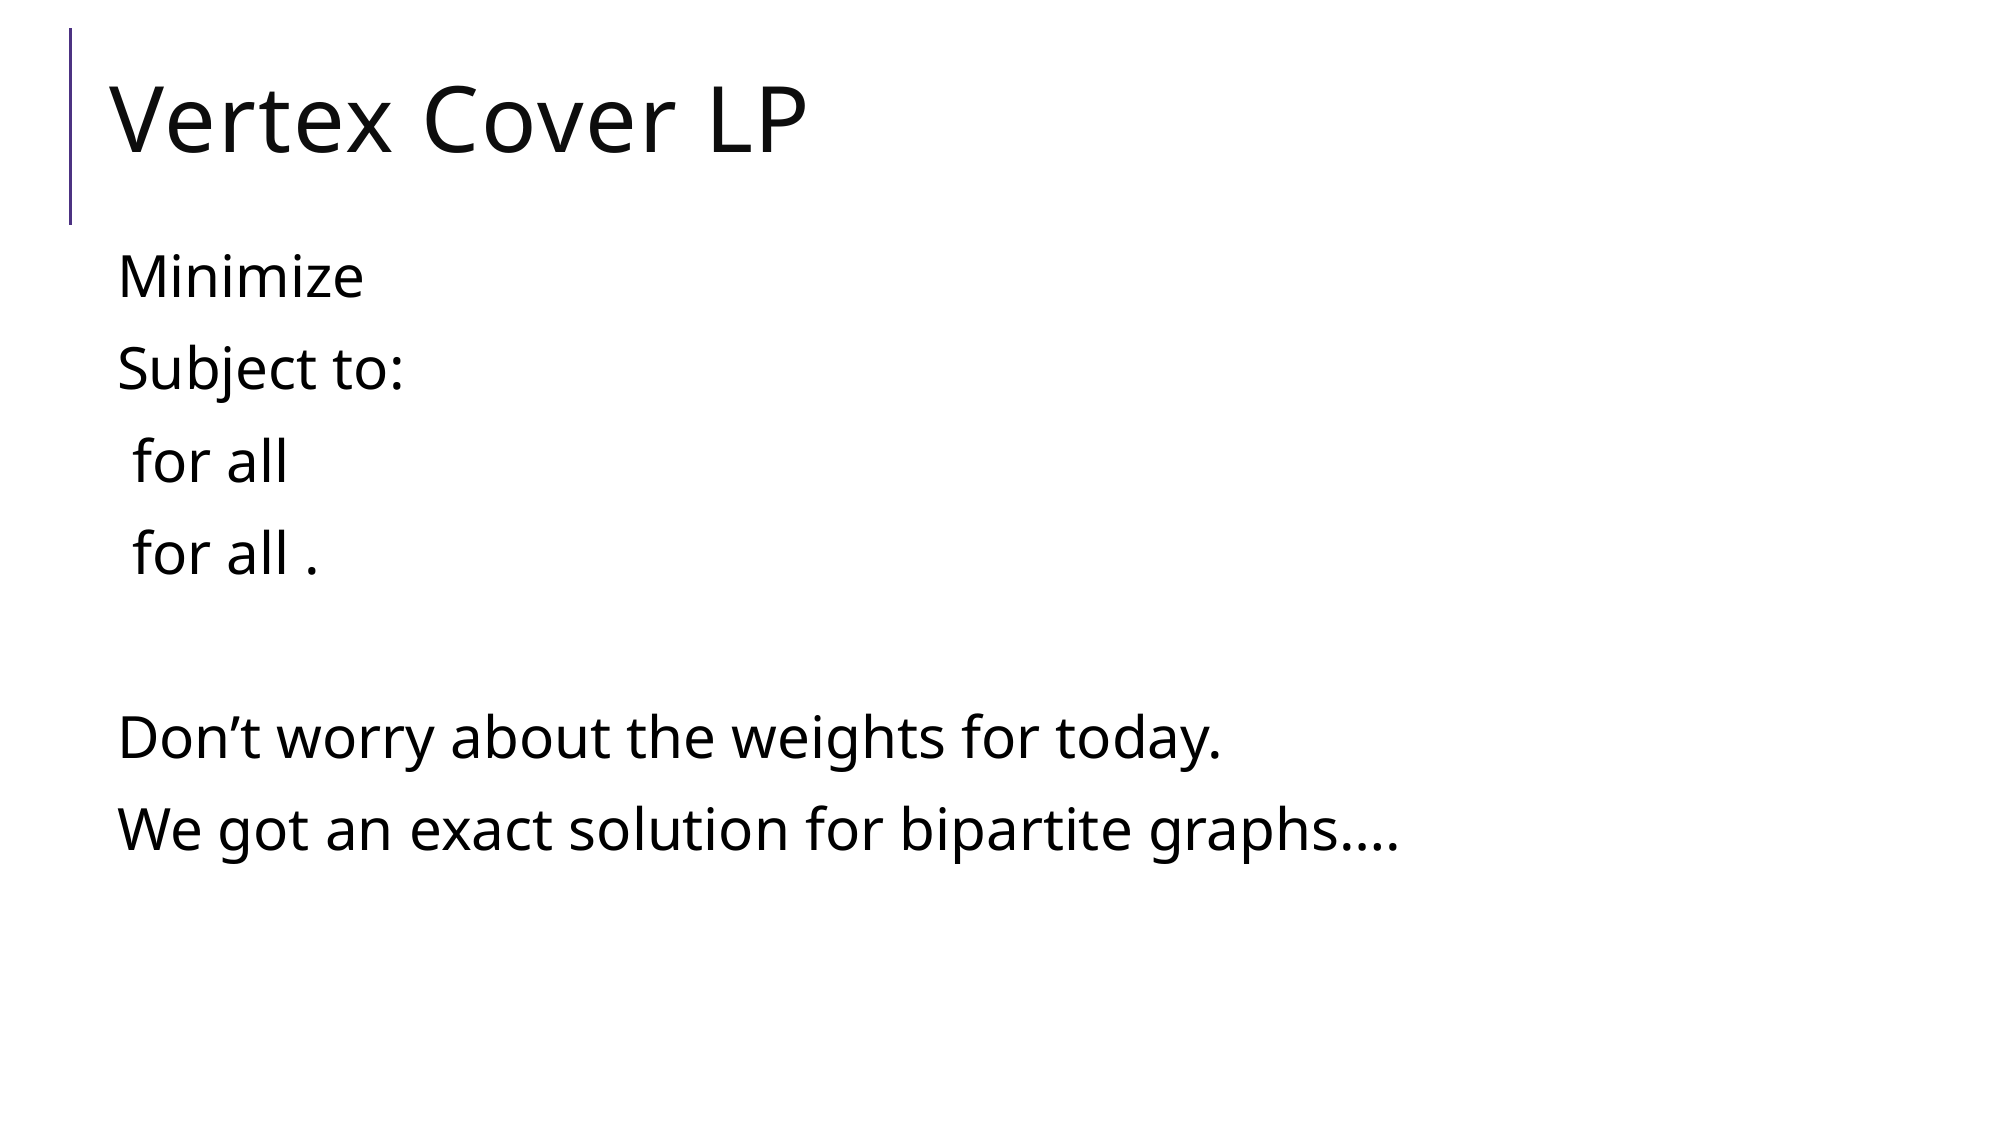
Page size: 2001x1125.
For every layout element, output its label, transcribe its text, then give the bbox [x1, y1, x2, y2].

title Vertex Cover LP [94, 43, 1930, 210]
